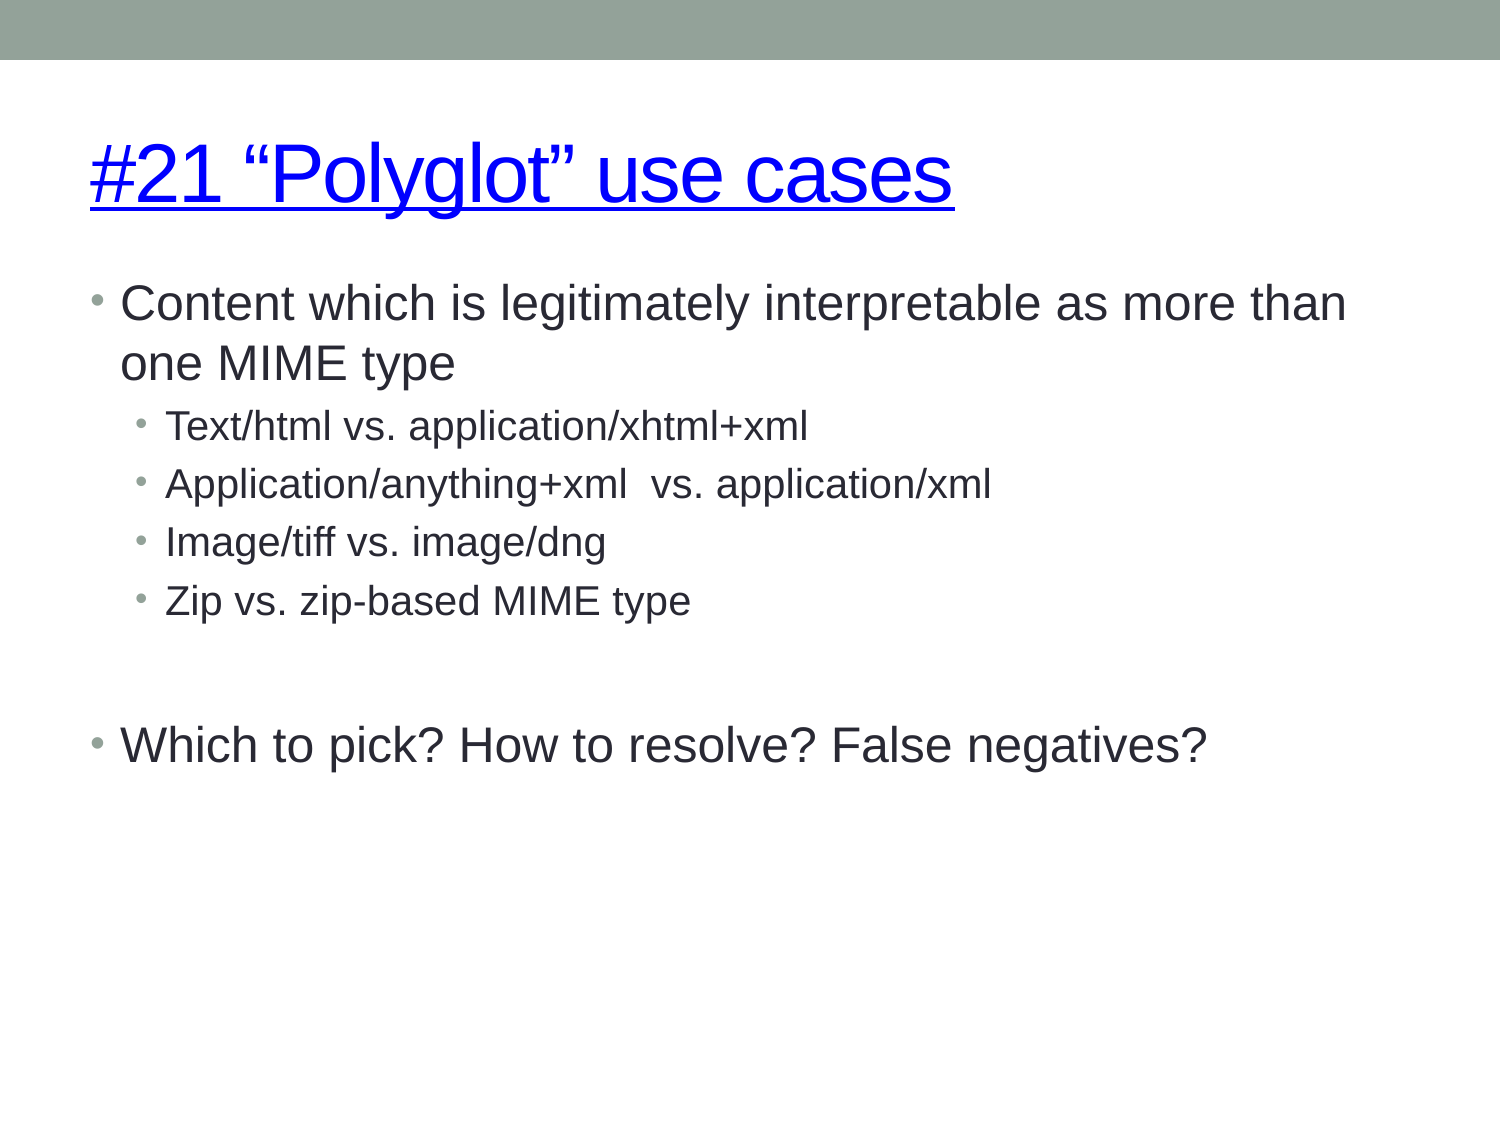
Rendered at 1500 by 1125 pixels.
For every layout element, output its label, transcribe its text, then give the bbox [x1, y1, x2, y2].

title #21 “Polyglot” use cases [75, 87, 1425, 250]
list Content which is legitimately interpretable as more than one MIME type Text/html vs. application/xhtml+xml Application/anything+xml vs. application/xml Image/tiff vs. image/dng Zip vs. zip-based MIME type Which to pick? How to resolve? False negatives? [75, 262, 1425, 1063]
